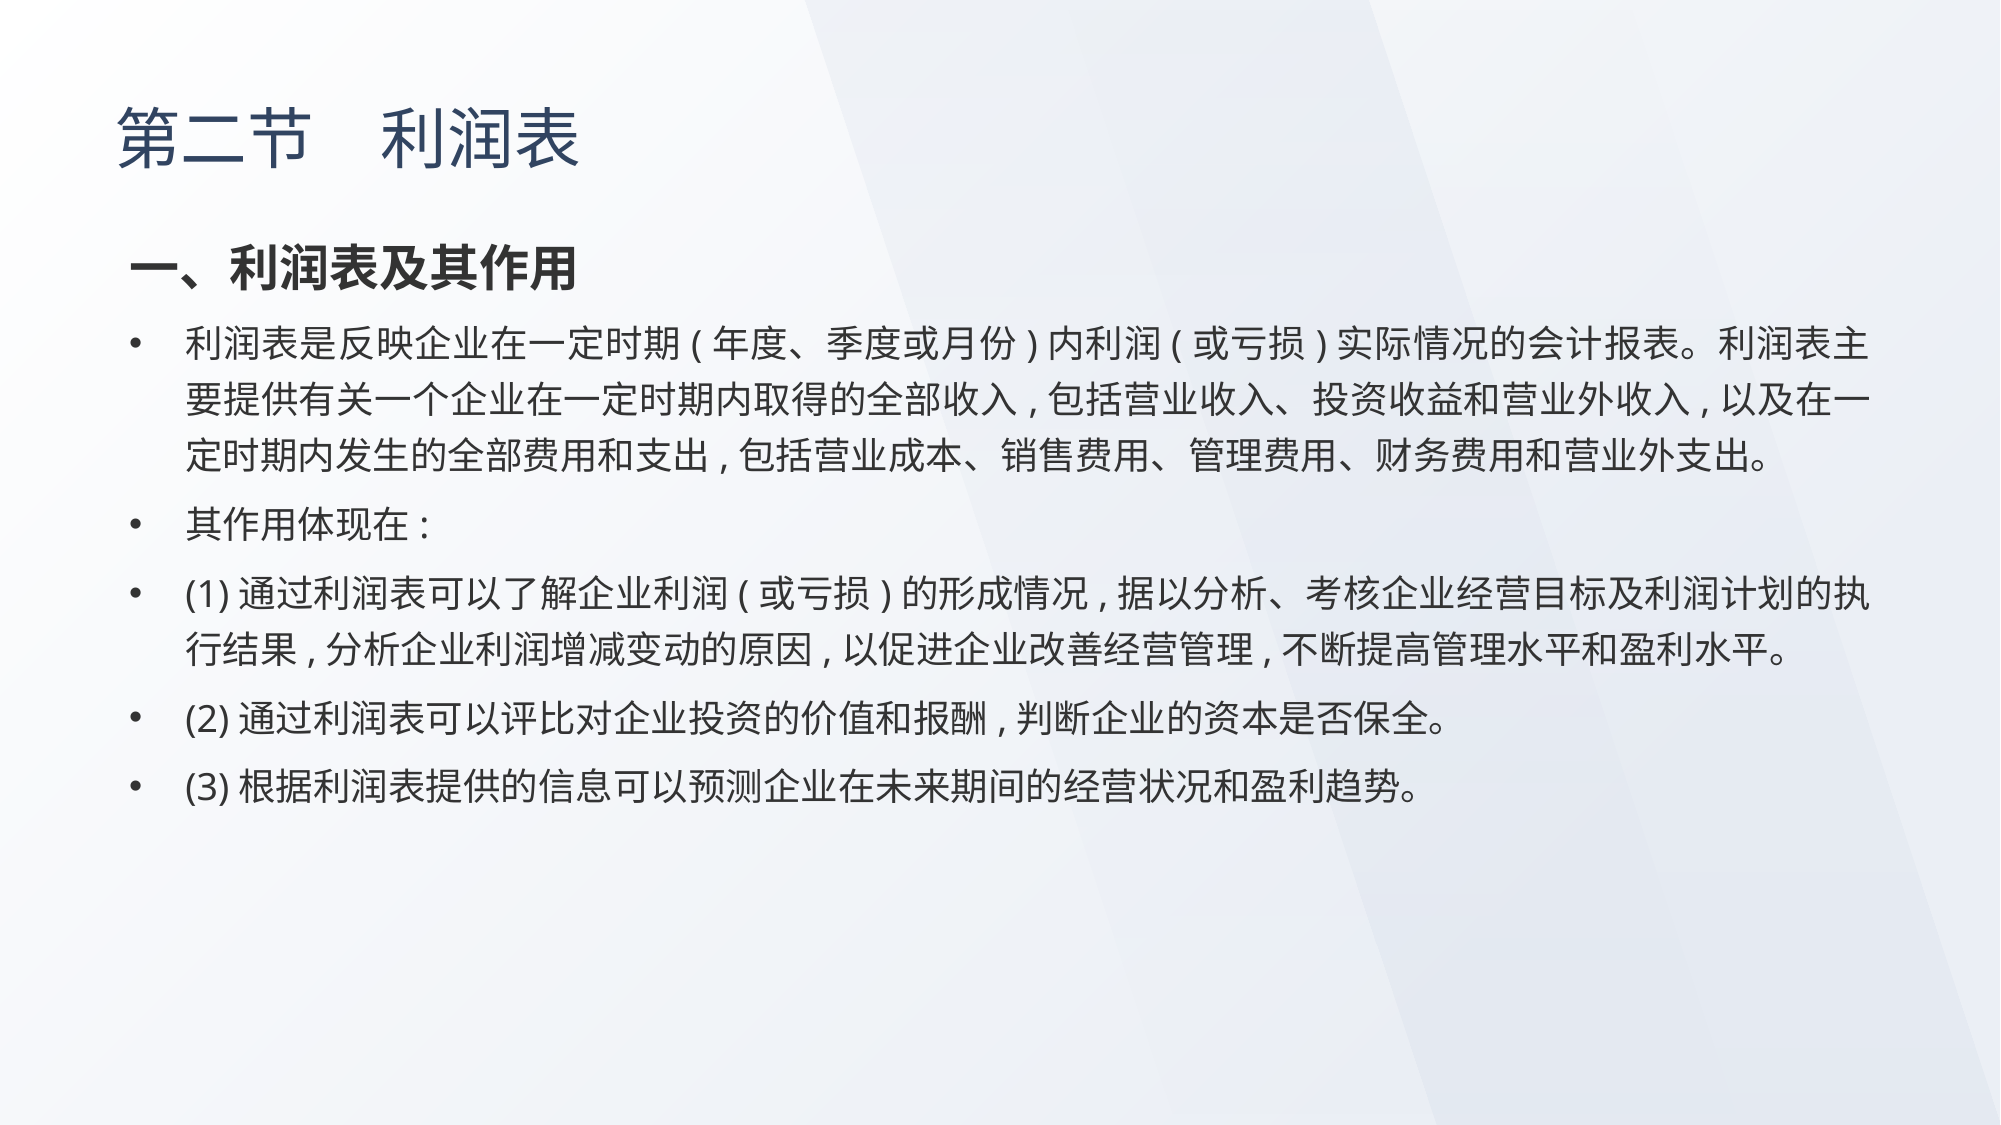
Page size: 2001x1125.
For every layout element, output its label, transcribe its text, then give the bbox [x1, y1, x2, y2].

title 第二节 利润表 [114, 59, 1886, 178]
text_box 一、利润表及其作用 利润表是反映企业在一定时期(年度、季度或月份)内利润(或亏损)实际情况的会计报表。利润表主要提供有关一个企业在一定时期内取得的全部收入,包括营业收入、投资收益和营业外收入,以及在一定时期内发生的全部费用和支出,包括营业成本、销售费用、管理费用、财务费用和营业外支出。 其作用体现在: (1)通过利润表可以了解企业利润(或亏损)的形成情况,据以分析、考核企业经营目标及利润计划的执行结果,分析企业利润增减变动的原因,以促进企业改善经营管理,不断提高管理水平和盈利水平。 (2)通过利润表可以评比对企业投资的价值和报酬,判断企业的资本是否保全。 (3)根据利润表提供的信息可以预测企业在未来期间的经营状况和盈利趋势。 [114, 213, 1886, 1013]
